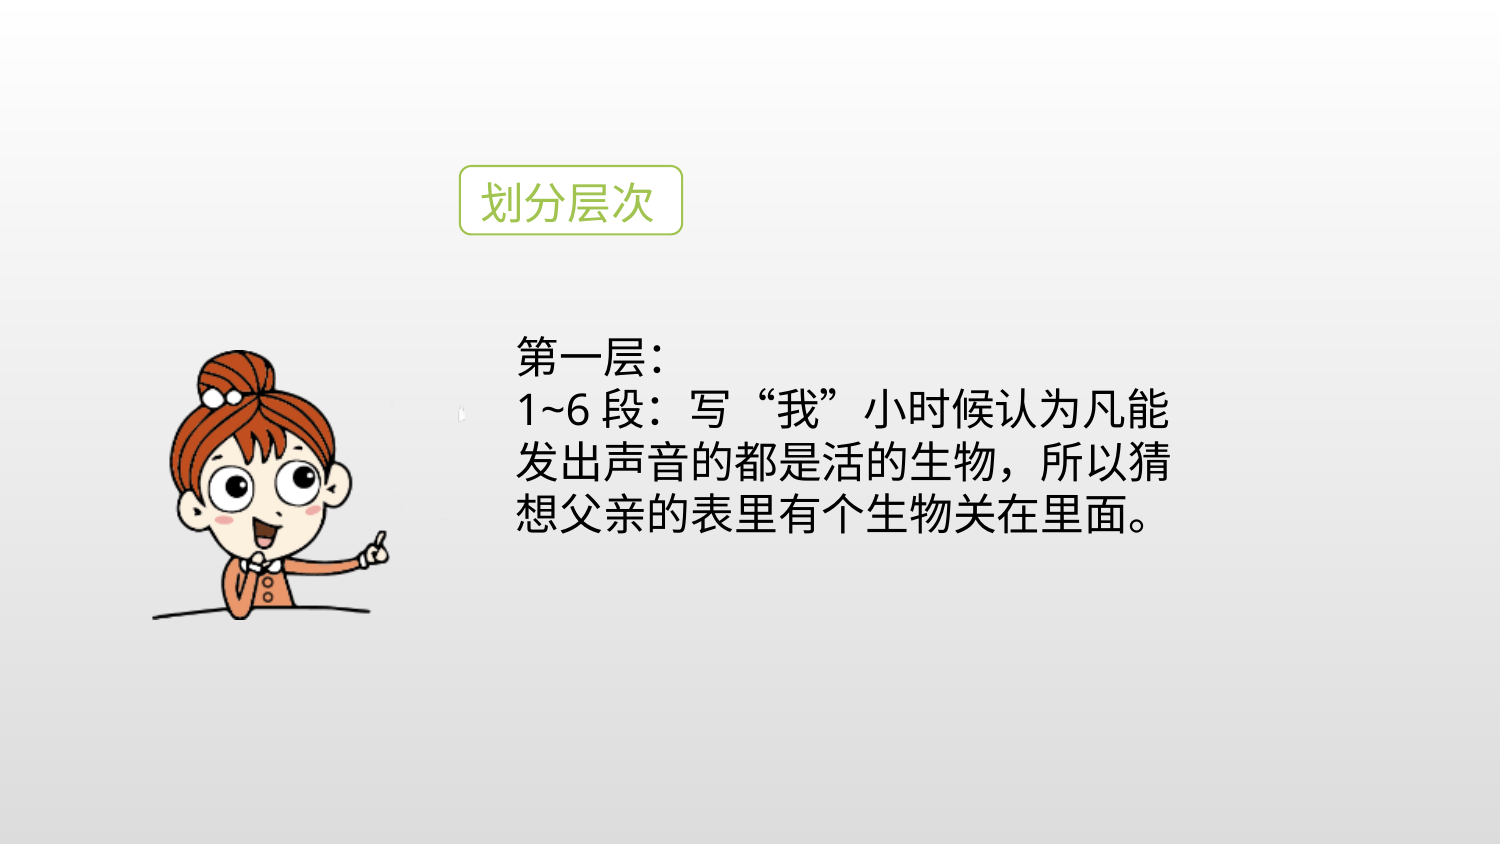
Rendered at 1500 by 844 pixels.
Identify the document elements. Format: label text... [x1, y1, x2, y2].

text_box 划分层次 [468, 170, 674, 234]
text_box 第一层： 1~6段：写“我”小时候认为凡能发出声音的都是活的生物，所以猜想父亲的表里有个生物关在里面。 [504, 323, 1221, 598]
picture [123, 350, 465, 620]
text_box [458, 164, 684, 236]
